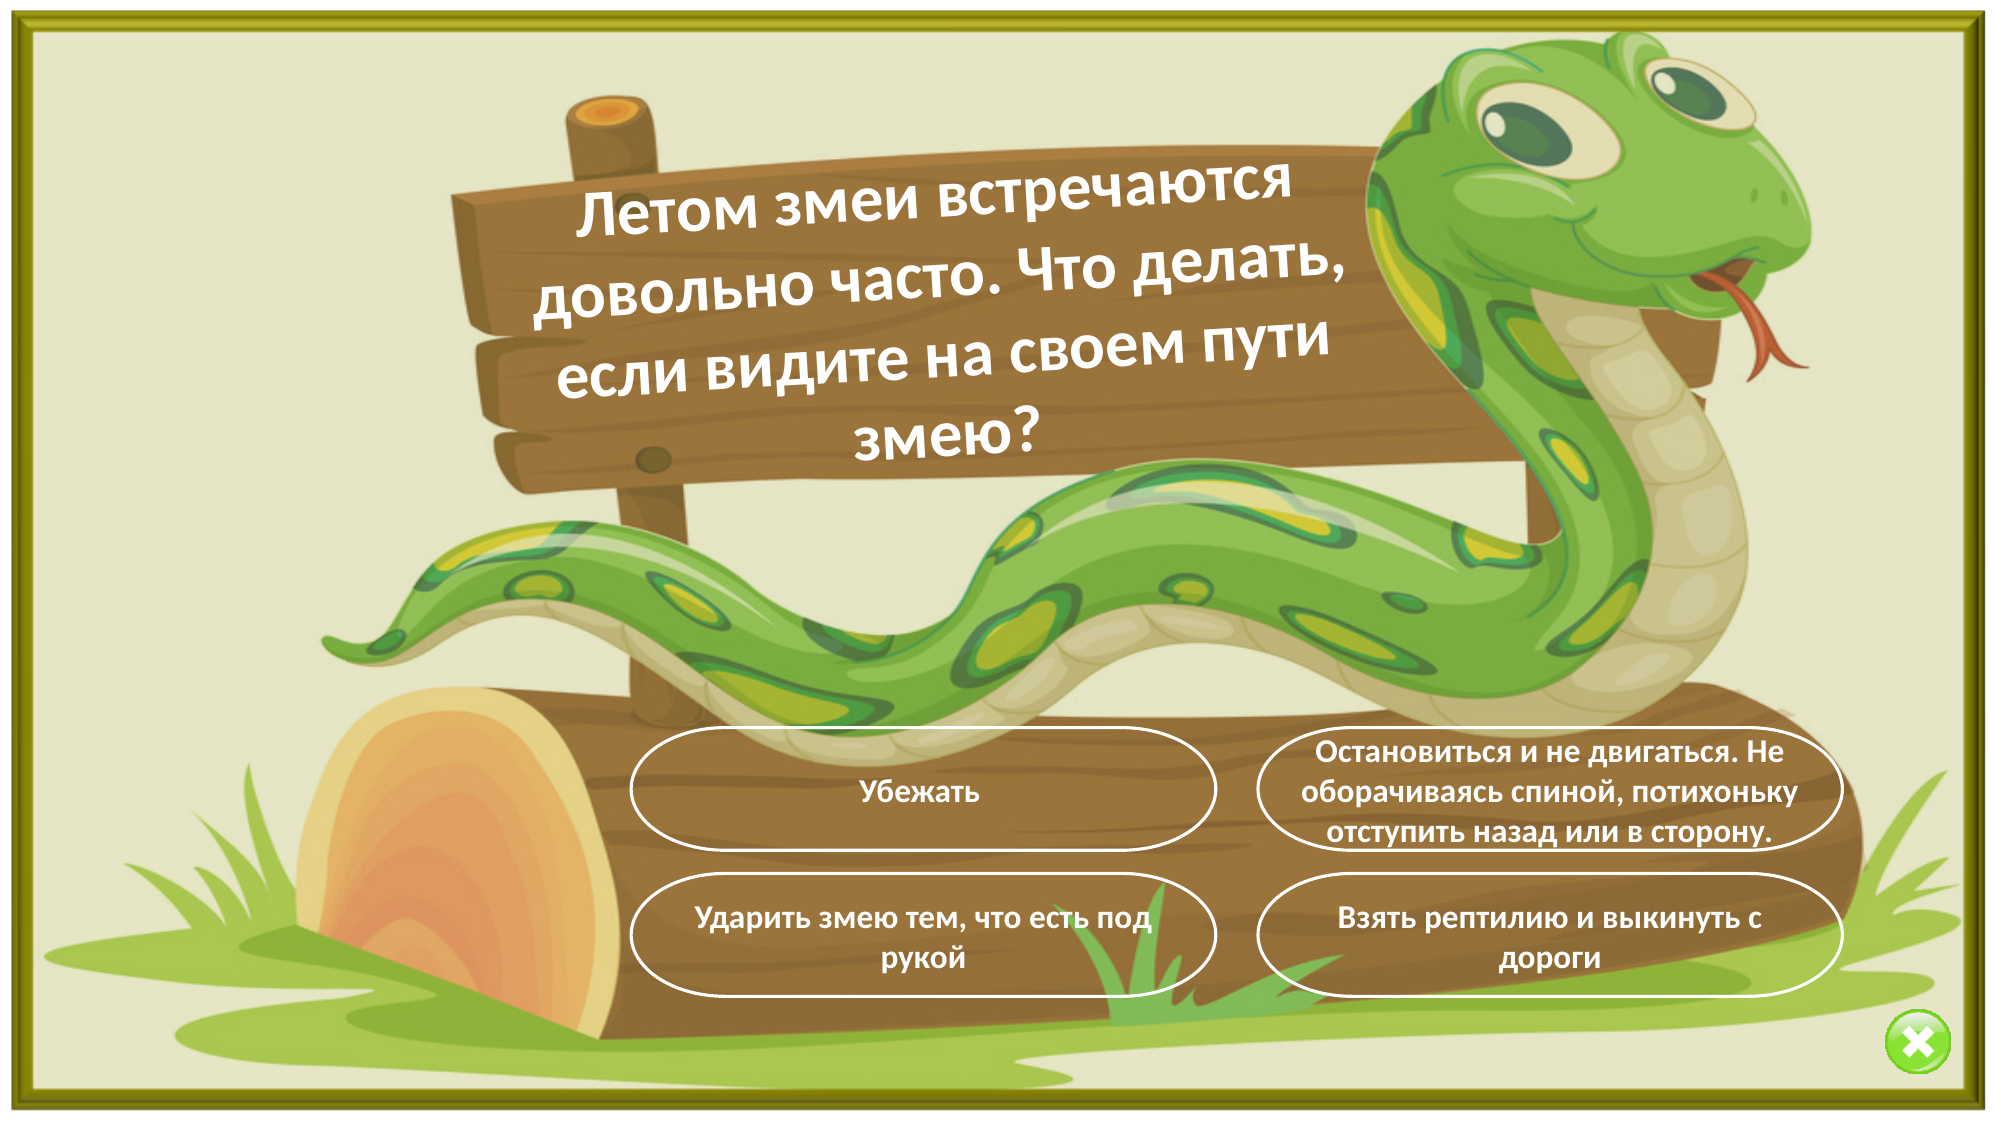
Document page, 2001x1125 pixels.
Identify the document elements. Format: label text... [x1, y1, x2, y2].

text_box Ударить змею тем, что есть под рукой [630, 872, 1217, 998]
text_box Летом змеи встречаются довольно часто. Что делать, если видите на своем пути змею? [482, 116, 1400, 504]
text_box Убежать [630, 726, 1217, 852]
text_box Остановиться и не двигаться. Не оборачиваясь спиной, потихоньку отступить назад или в сторону. [1256, 726, 1844, 852]
text_box Взять рептилию и выкинуть с дороги [1256, 872, 1844, 998]
picture [0, 0, 2001, 1125]
